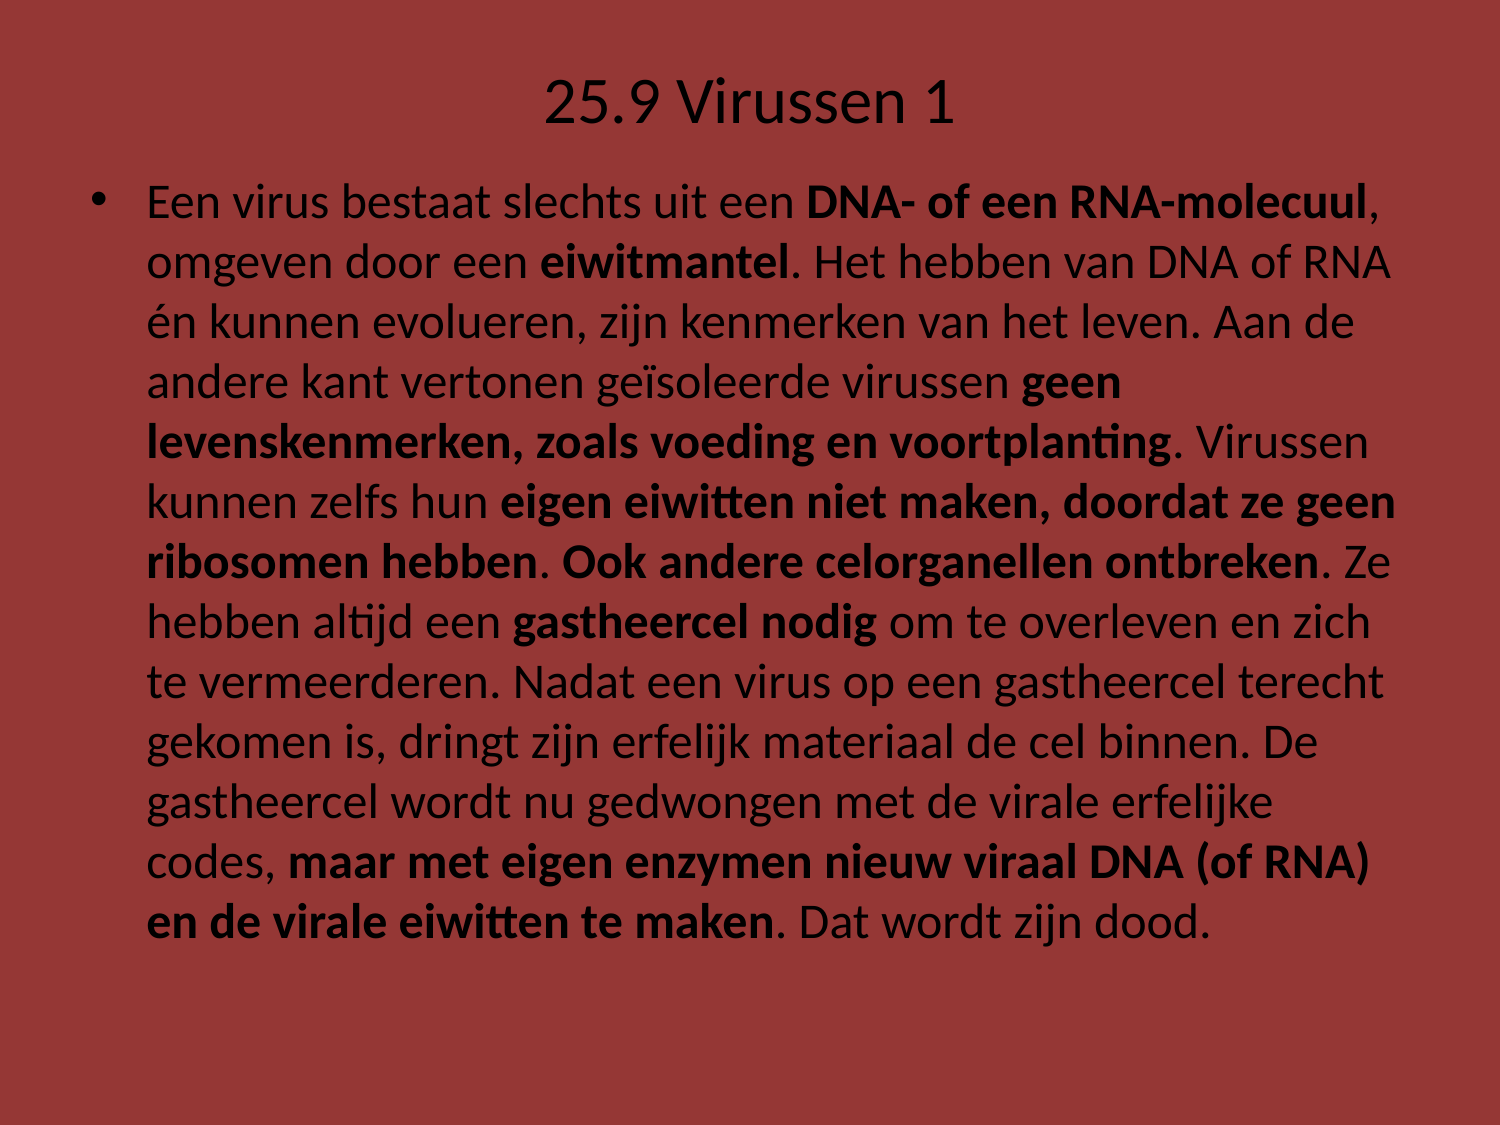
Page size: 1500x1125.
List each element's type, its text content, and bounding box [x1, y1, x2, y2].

title 25.9 Virussen 1 [75, 45, 1425, 149]
list Een virus bestaat slechts uit een DNA- of een RNA-molecuul, omgeven door een eiwitmantel. Het hebben van DNA of RNA én kunnen evolueren, zijn kenmerken van het leven. Aan de andere kant vertonen geïsoleerde virussen geen levenskenmerken, zoals voeding en voortplanting. Virussen kunnen zelfs hun eigen eiwitten niet maken, doordat ze geen ribosomen hebben. Ook andere celorganellen ontbreken. Ze hebben altijd een gastheercel nodig om te overleven en zich te vermeerderen. Nadat een virus op een gastheercel terecht gekomen is, dringt zijn erfelijk materiaal de cel binnen. De gastheercel wordt nu gedwongen met de virale erfelijke codes, maar met eigen enzymen nieuw viraal DNA (of RNA) en de virale eiwitten te maken. Dat wordt zijn dood. [75, 160, 1425, 1071]
